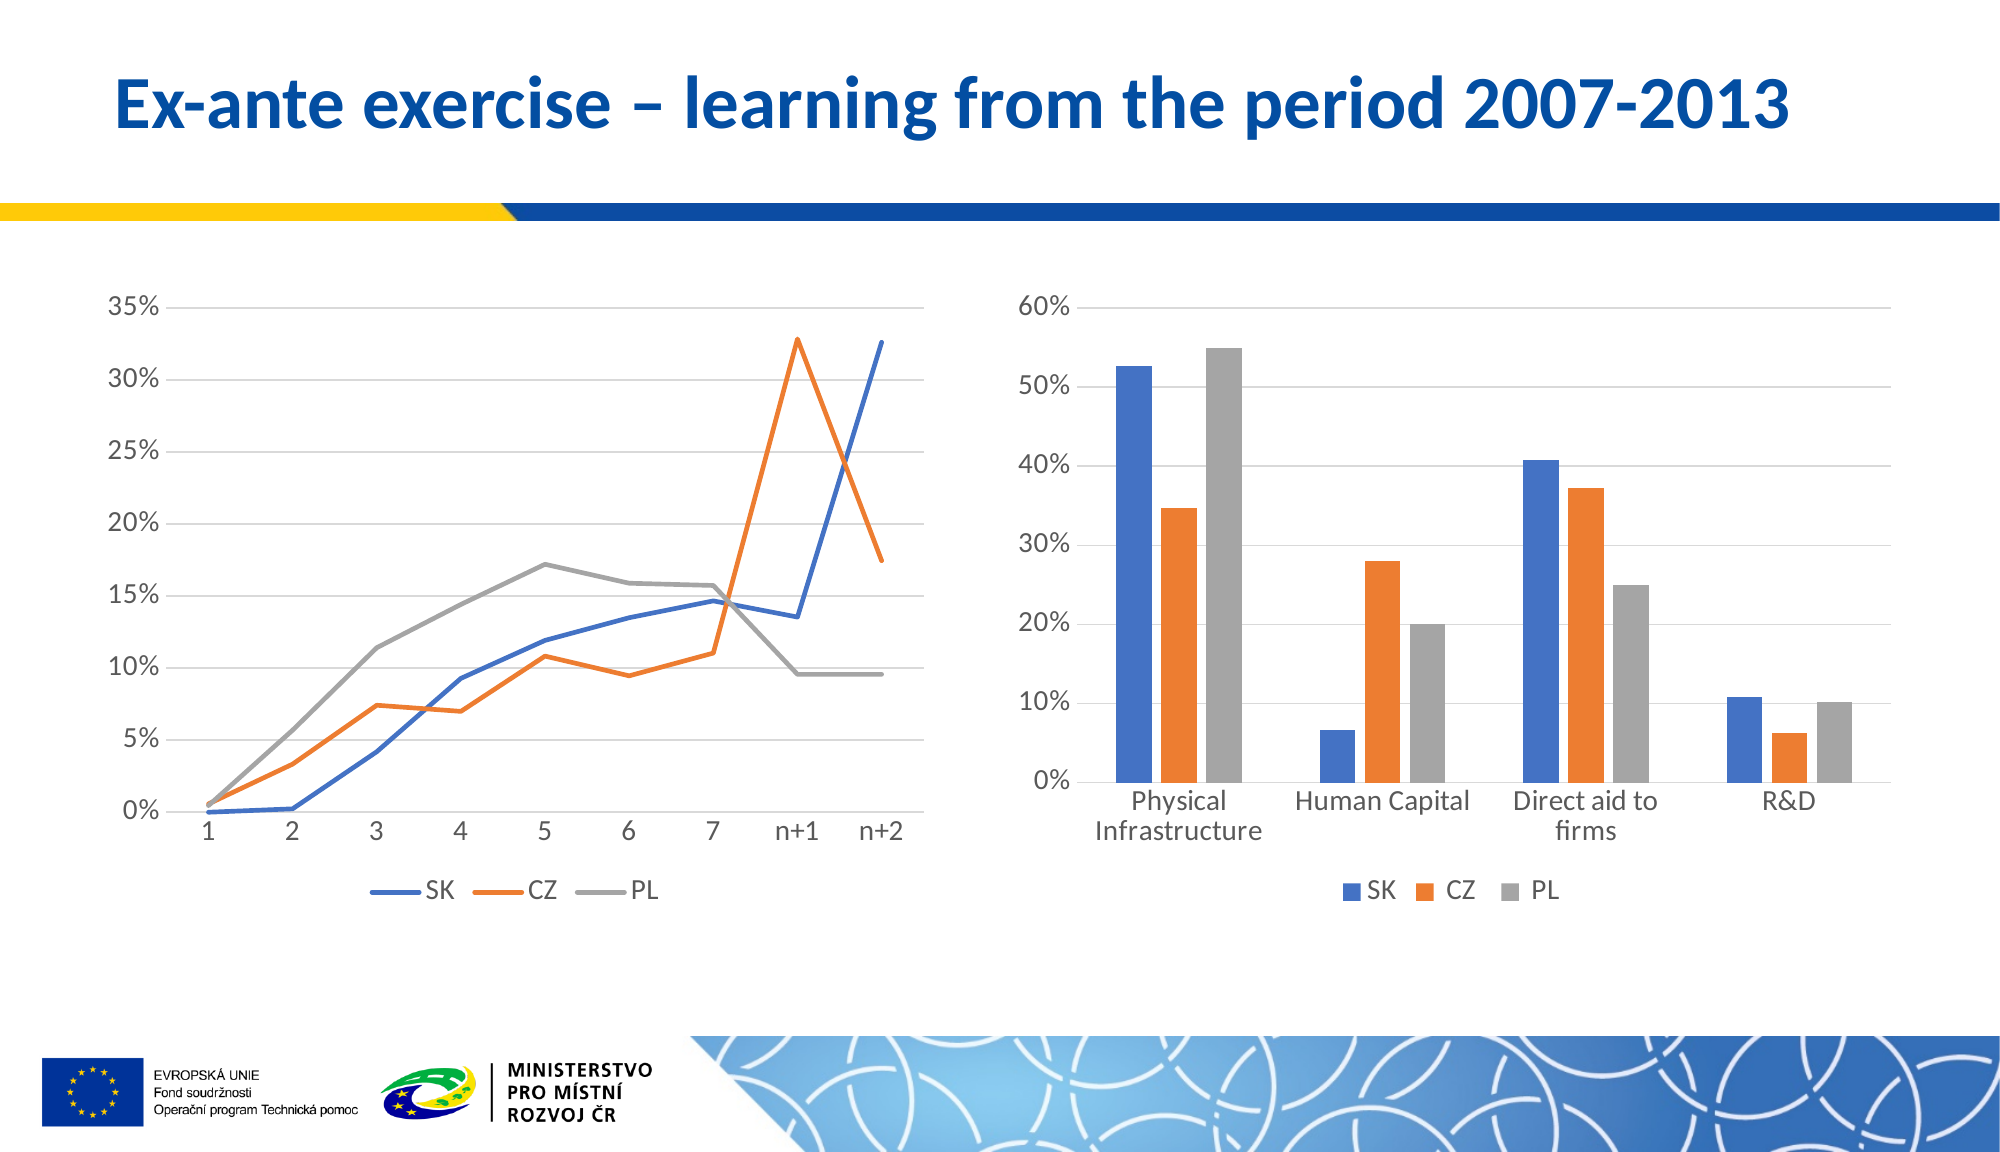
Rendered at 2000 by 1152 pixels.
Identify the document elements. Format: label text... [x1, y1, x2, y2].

chart [999, 280, 1910, 914]
picture [680, 1036, 2000, 1152]
picture [19, 1035, 674, 1149]
picture [0, 203, 2000, 221]
chart [89, 280, 941, 914]
title Ex-ante exercise – learning from the period 2007-2013 [99, 46, 1900, 198]
